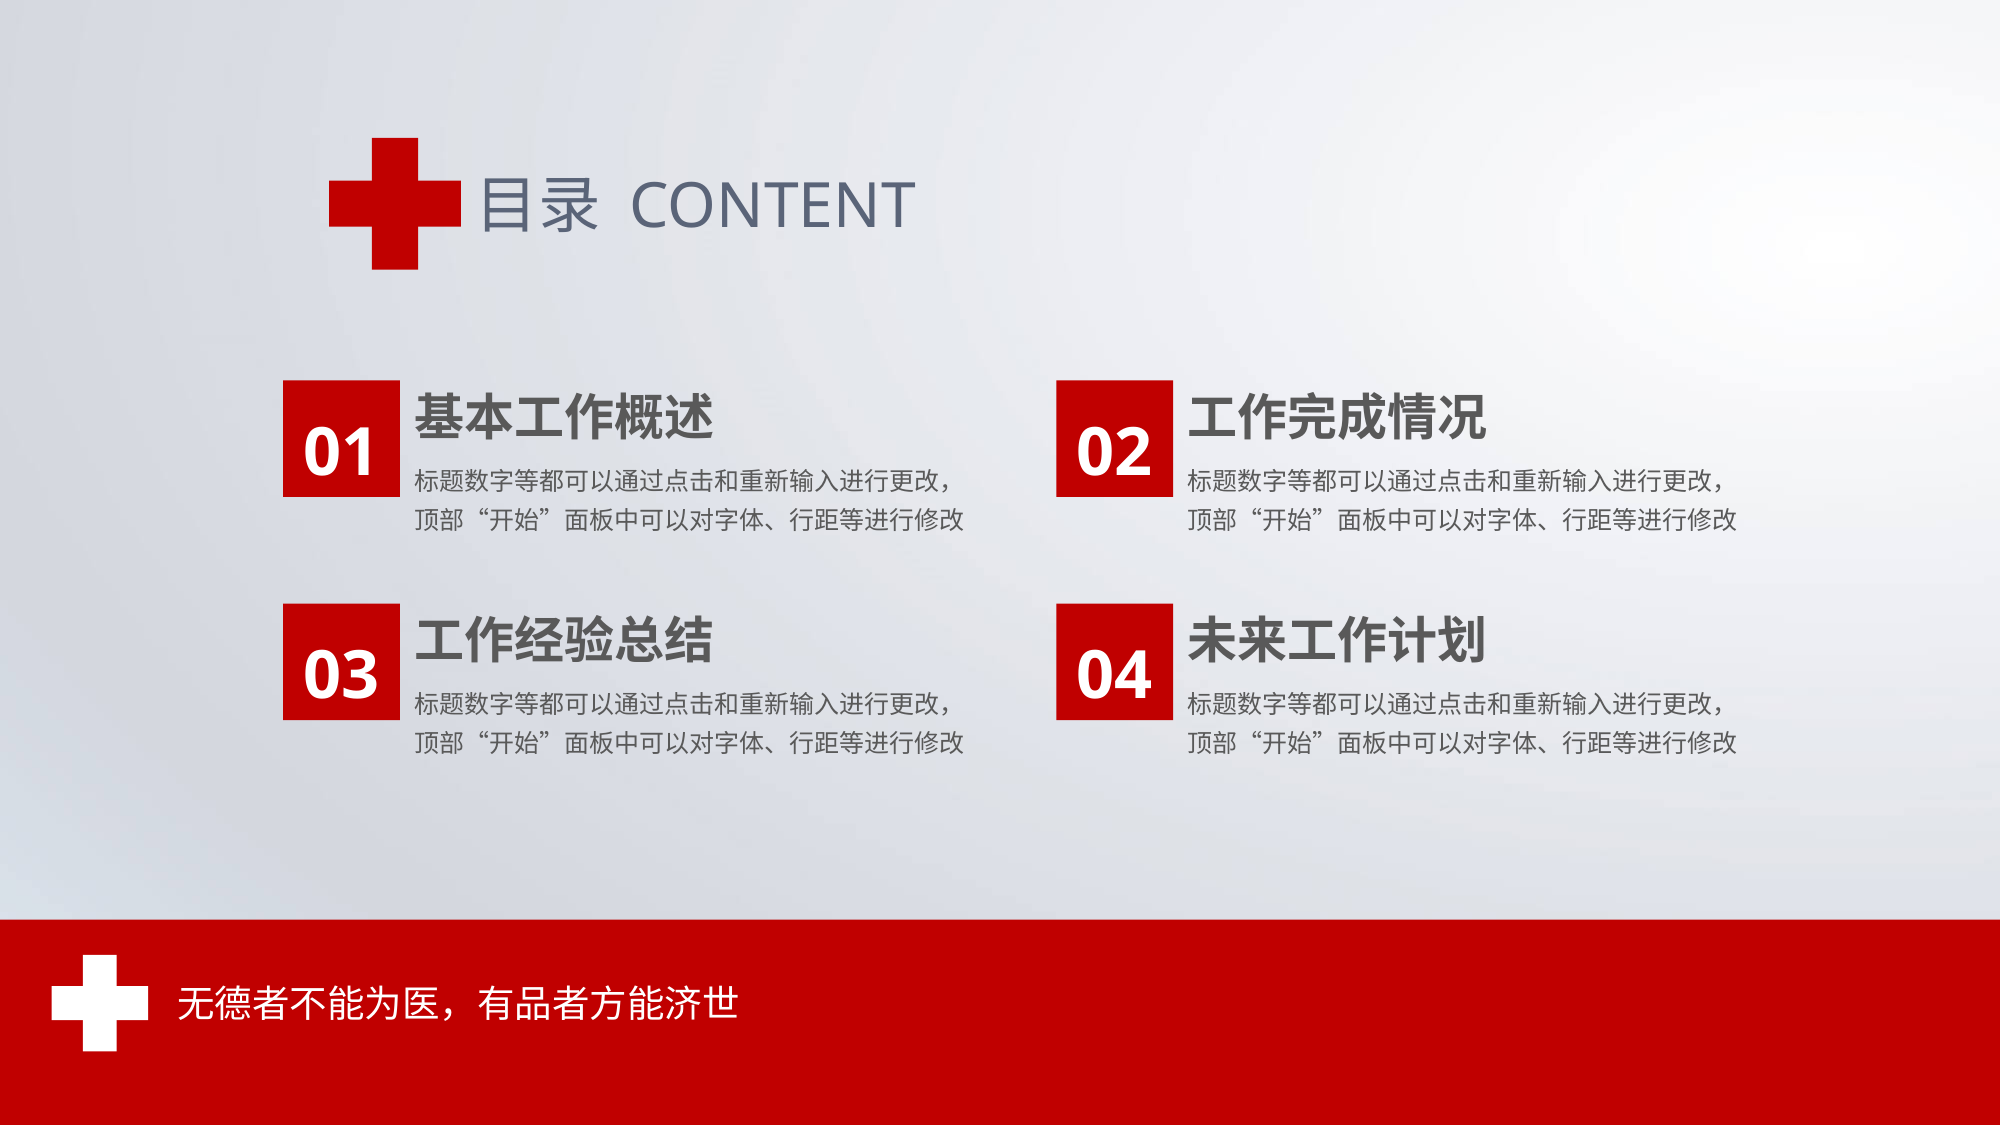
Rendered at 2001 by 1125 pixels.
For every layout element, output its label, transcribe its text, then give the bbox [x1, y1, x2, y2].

text_box 工作完成情况 [1199, 377, 1772, 448]
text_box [1031, 600, 1199, 721]
text_box 标题数字等都可以通过点击和重新输入进行更改，顶部“开始”面板中可以对字体、行距等进行修改 [1173, 448, 1772, 542]
picture [0, 0, 2000, 919]
text_box 标题数字等都可以通过点击和重新输入进行更改，顶部“开始”面板中可以对字体、行距等进行修改 [1173, 672, 1772, 765]
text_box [51, 954, 149, 1052]
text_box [329, 137, 461, 270]
text_box 工作经验总结 [426, 600, 999, 672]
text_box 标题数字等都可以通过点击和重新输入进行更改，顶部“开始”面板中可以对字体、行距等进行修改 [399, 672, 999, 765]
text_box 标题数字等都可以通过点击和重新输入进行更改，顶部“开始”面板中可以对字体、行距等进行修改 [399, 448, 999, 542]
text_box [257, 600, 426, 721]
text_box 无德者不能为医，有品者方能济世 [162, 972, 1045, 1033]
text_box 目录 CONTENT [461, 162, 950, 252]
text_box [0, 919, 2000, 1125]
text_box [257, 377, 426, 498]
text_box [1031, 377, 1199, 497]
text_box 未来工作计划 [1199, 600, 1772, 672]
text_box 基本工作概述 [426, 377, 999, 448]
